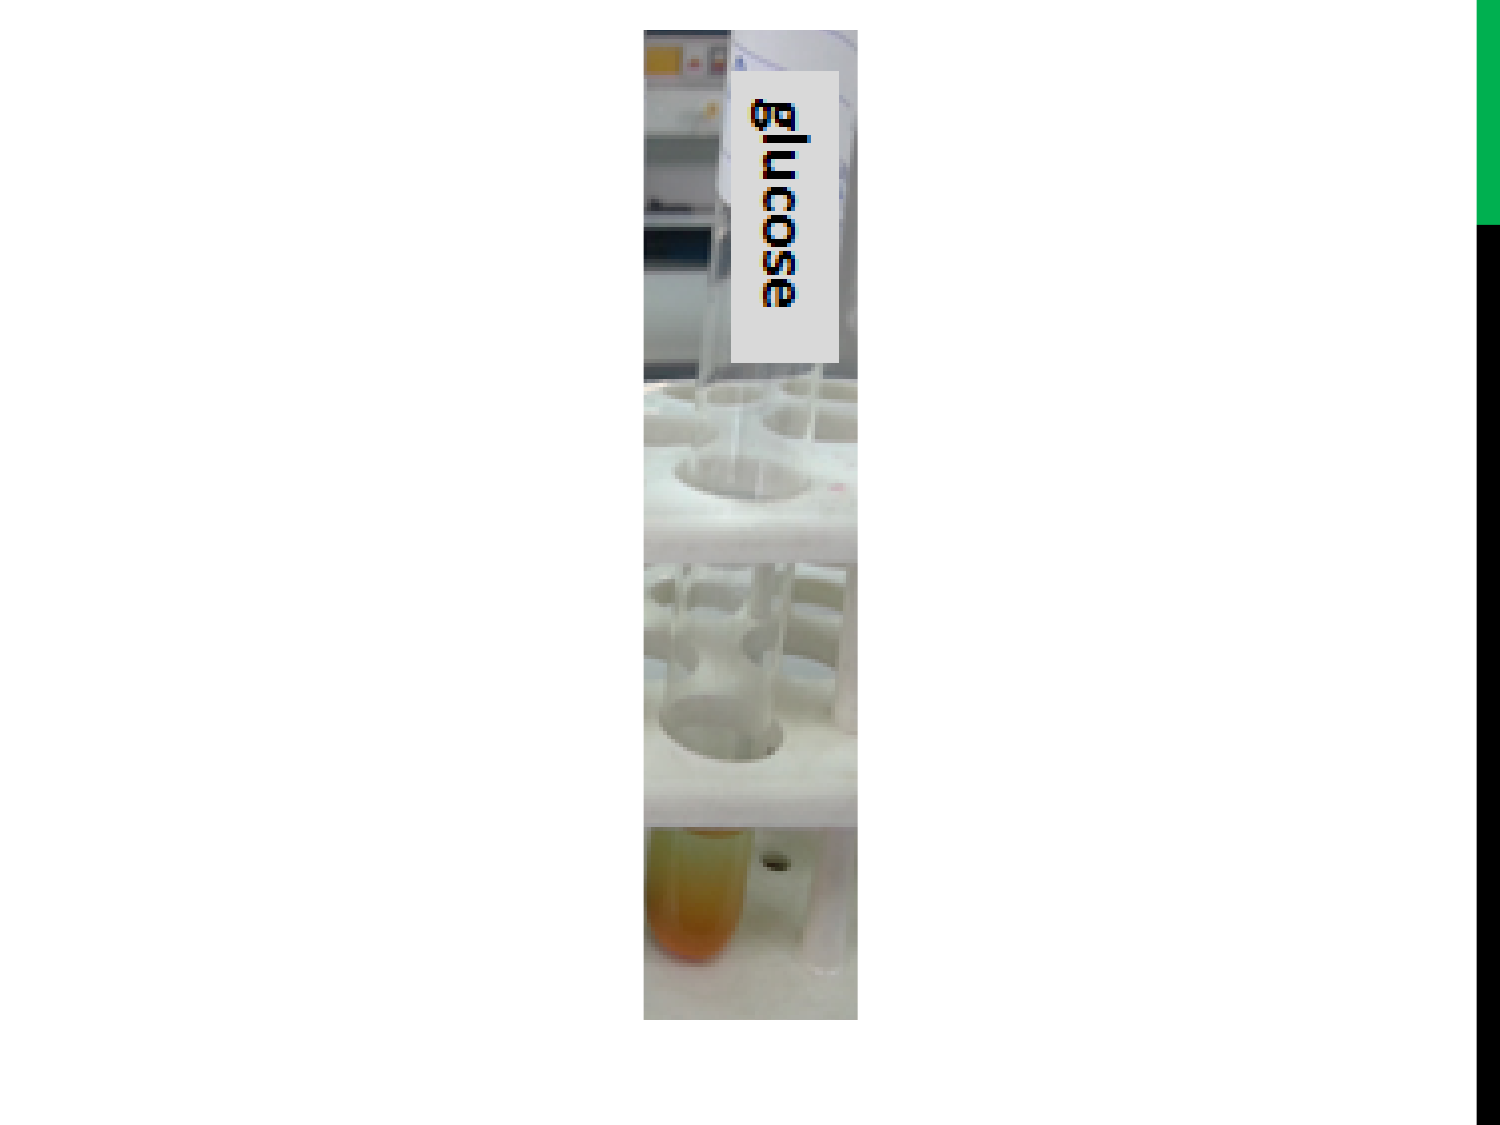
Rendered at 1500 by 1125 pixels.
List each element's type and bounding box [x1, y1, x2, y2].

picture [643, 30, 859, 1020]
